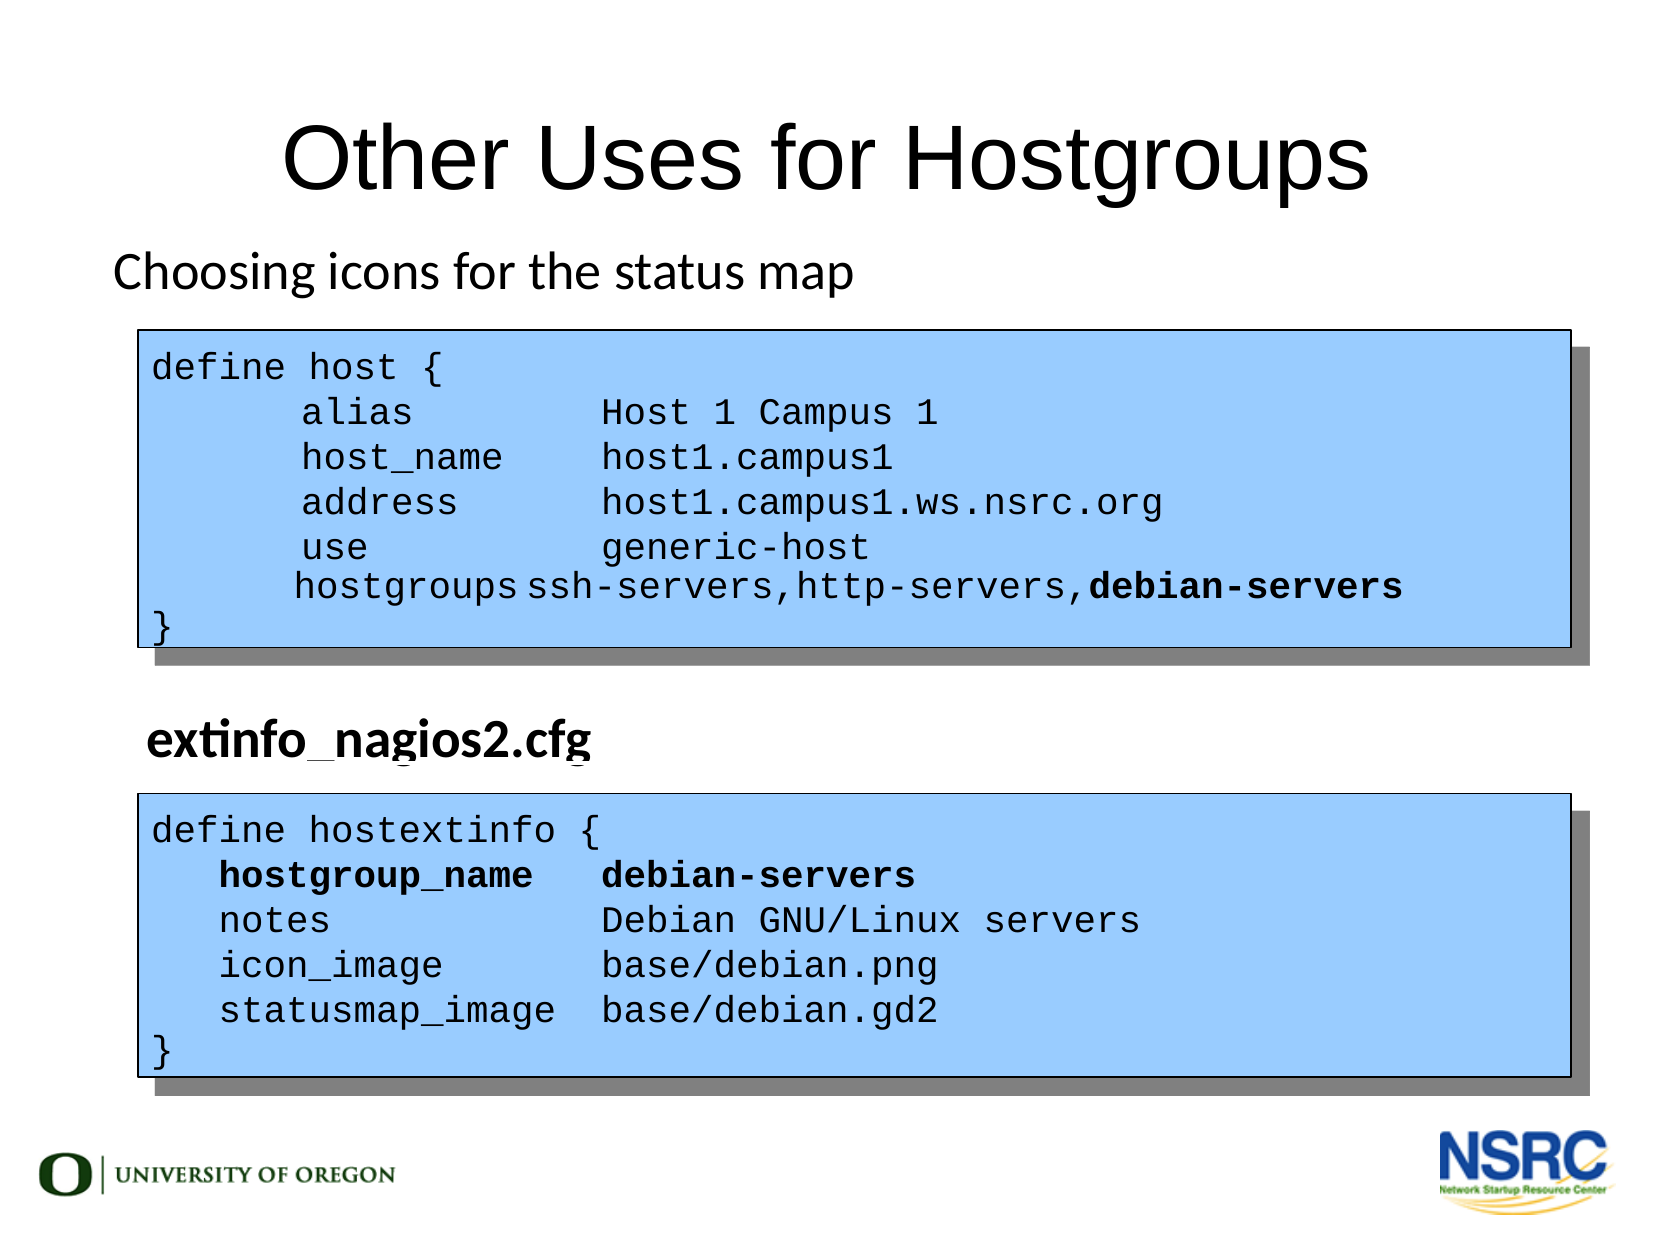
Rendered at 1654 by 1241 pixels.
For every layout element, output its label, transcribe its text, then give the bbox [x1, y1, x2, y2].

picture [37, 1151, 397, 1198]
text_box extinfo_nagios2.cfg [131, 694, 642, 777]
picture [1440, 1130, 1616, 1215]
text_box Choosing icons for the status map [96, 234, 1604, 331]
text_box Other Uses for Hostgroups [82, 49, 1571, 257]
text_box define hostextinfo { hostgroup_name debian-servers notes Debian GNU/Linux servers icon_image base/debian.png statusmap_image base/debian.gd2 } [137, 793, 1571, 1077]
text_box define host { alias Host 1 Campus 1 host_name host1.campus1 address host1.campus1.ws.nsrc.org use generic-host hostgroups ssh-servers,http-servers,debian-servers } [137, 331, 1571, 648]
